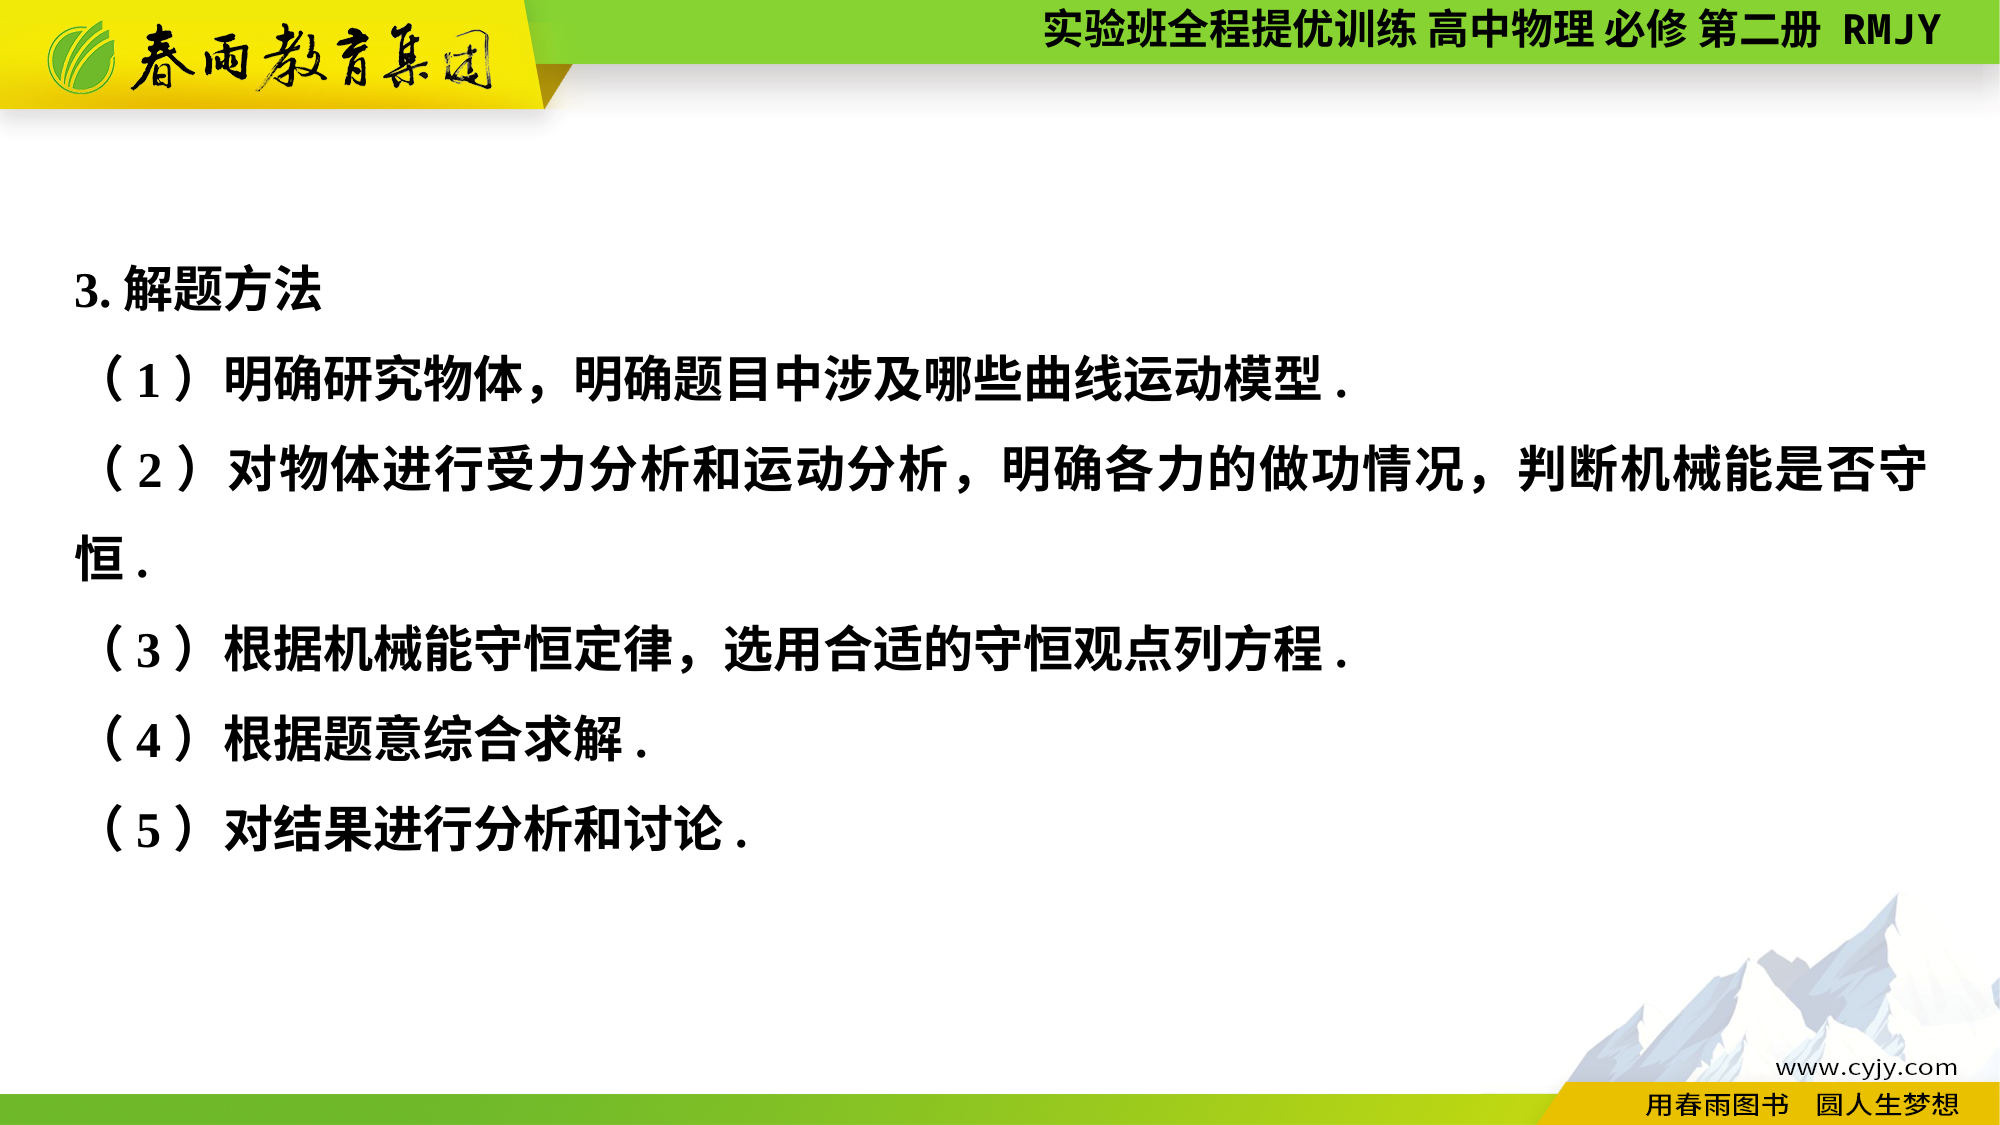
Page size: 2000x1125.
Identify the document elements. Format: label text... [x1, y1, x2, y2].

picture [0, 0, 2000, 1125]
list 3.解题方法 （1）明确研究物体，明确题目中涉及哪些曲线运动模型. （2）对物体进行受力分析和运动分析，明确各力的做功情况，判断机械能是否守恒. （3）根据机械能守恒定律，选用合适的守恒观点列方程. （4）根据题意综合求解. （5）对结果进行分析和讨论. [59, 219, 1944, 781]
